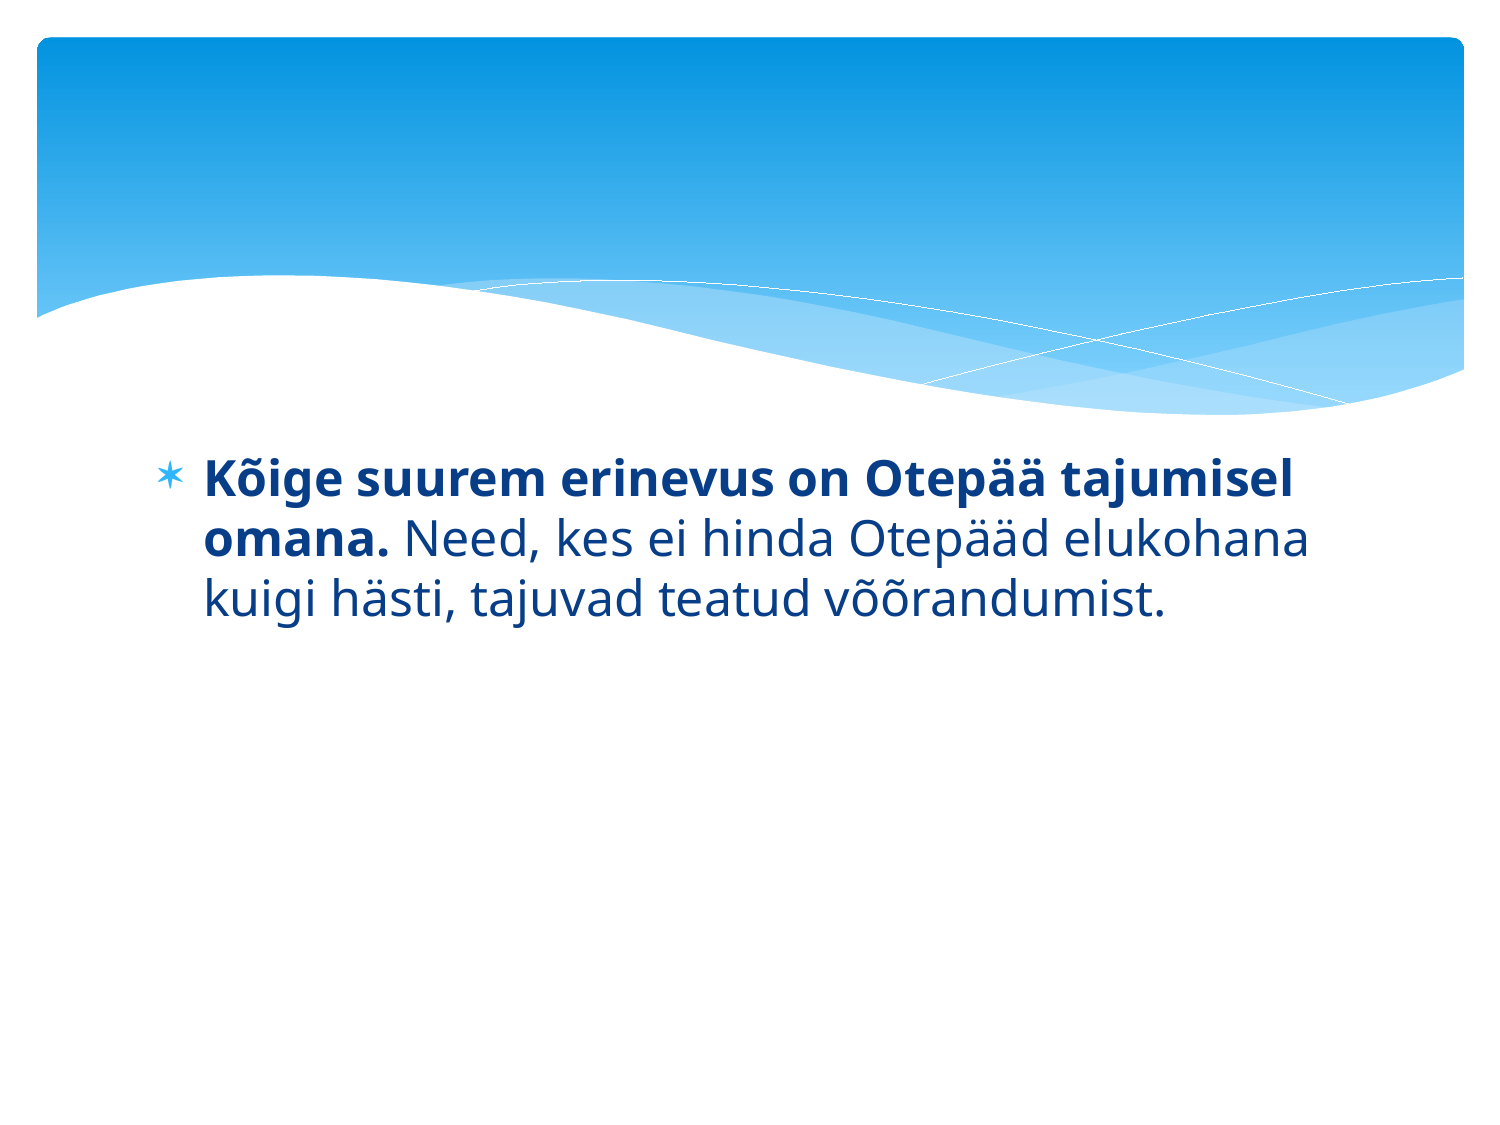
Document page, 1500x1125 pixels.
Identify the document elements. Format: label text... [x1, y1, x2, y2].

list Kõige suurem erinevus on Otepää tajumisel omana. Need, kes ei hinda Otepääd elukohana kuigi hästi, tajuvad teatud võõrandumist. [143, 438, 1359, 1005]
